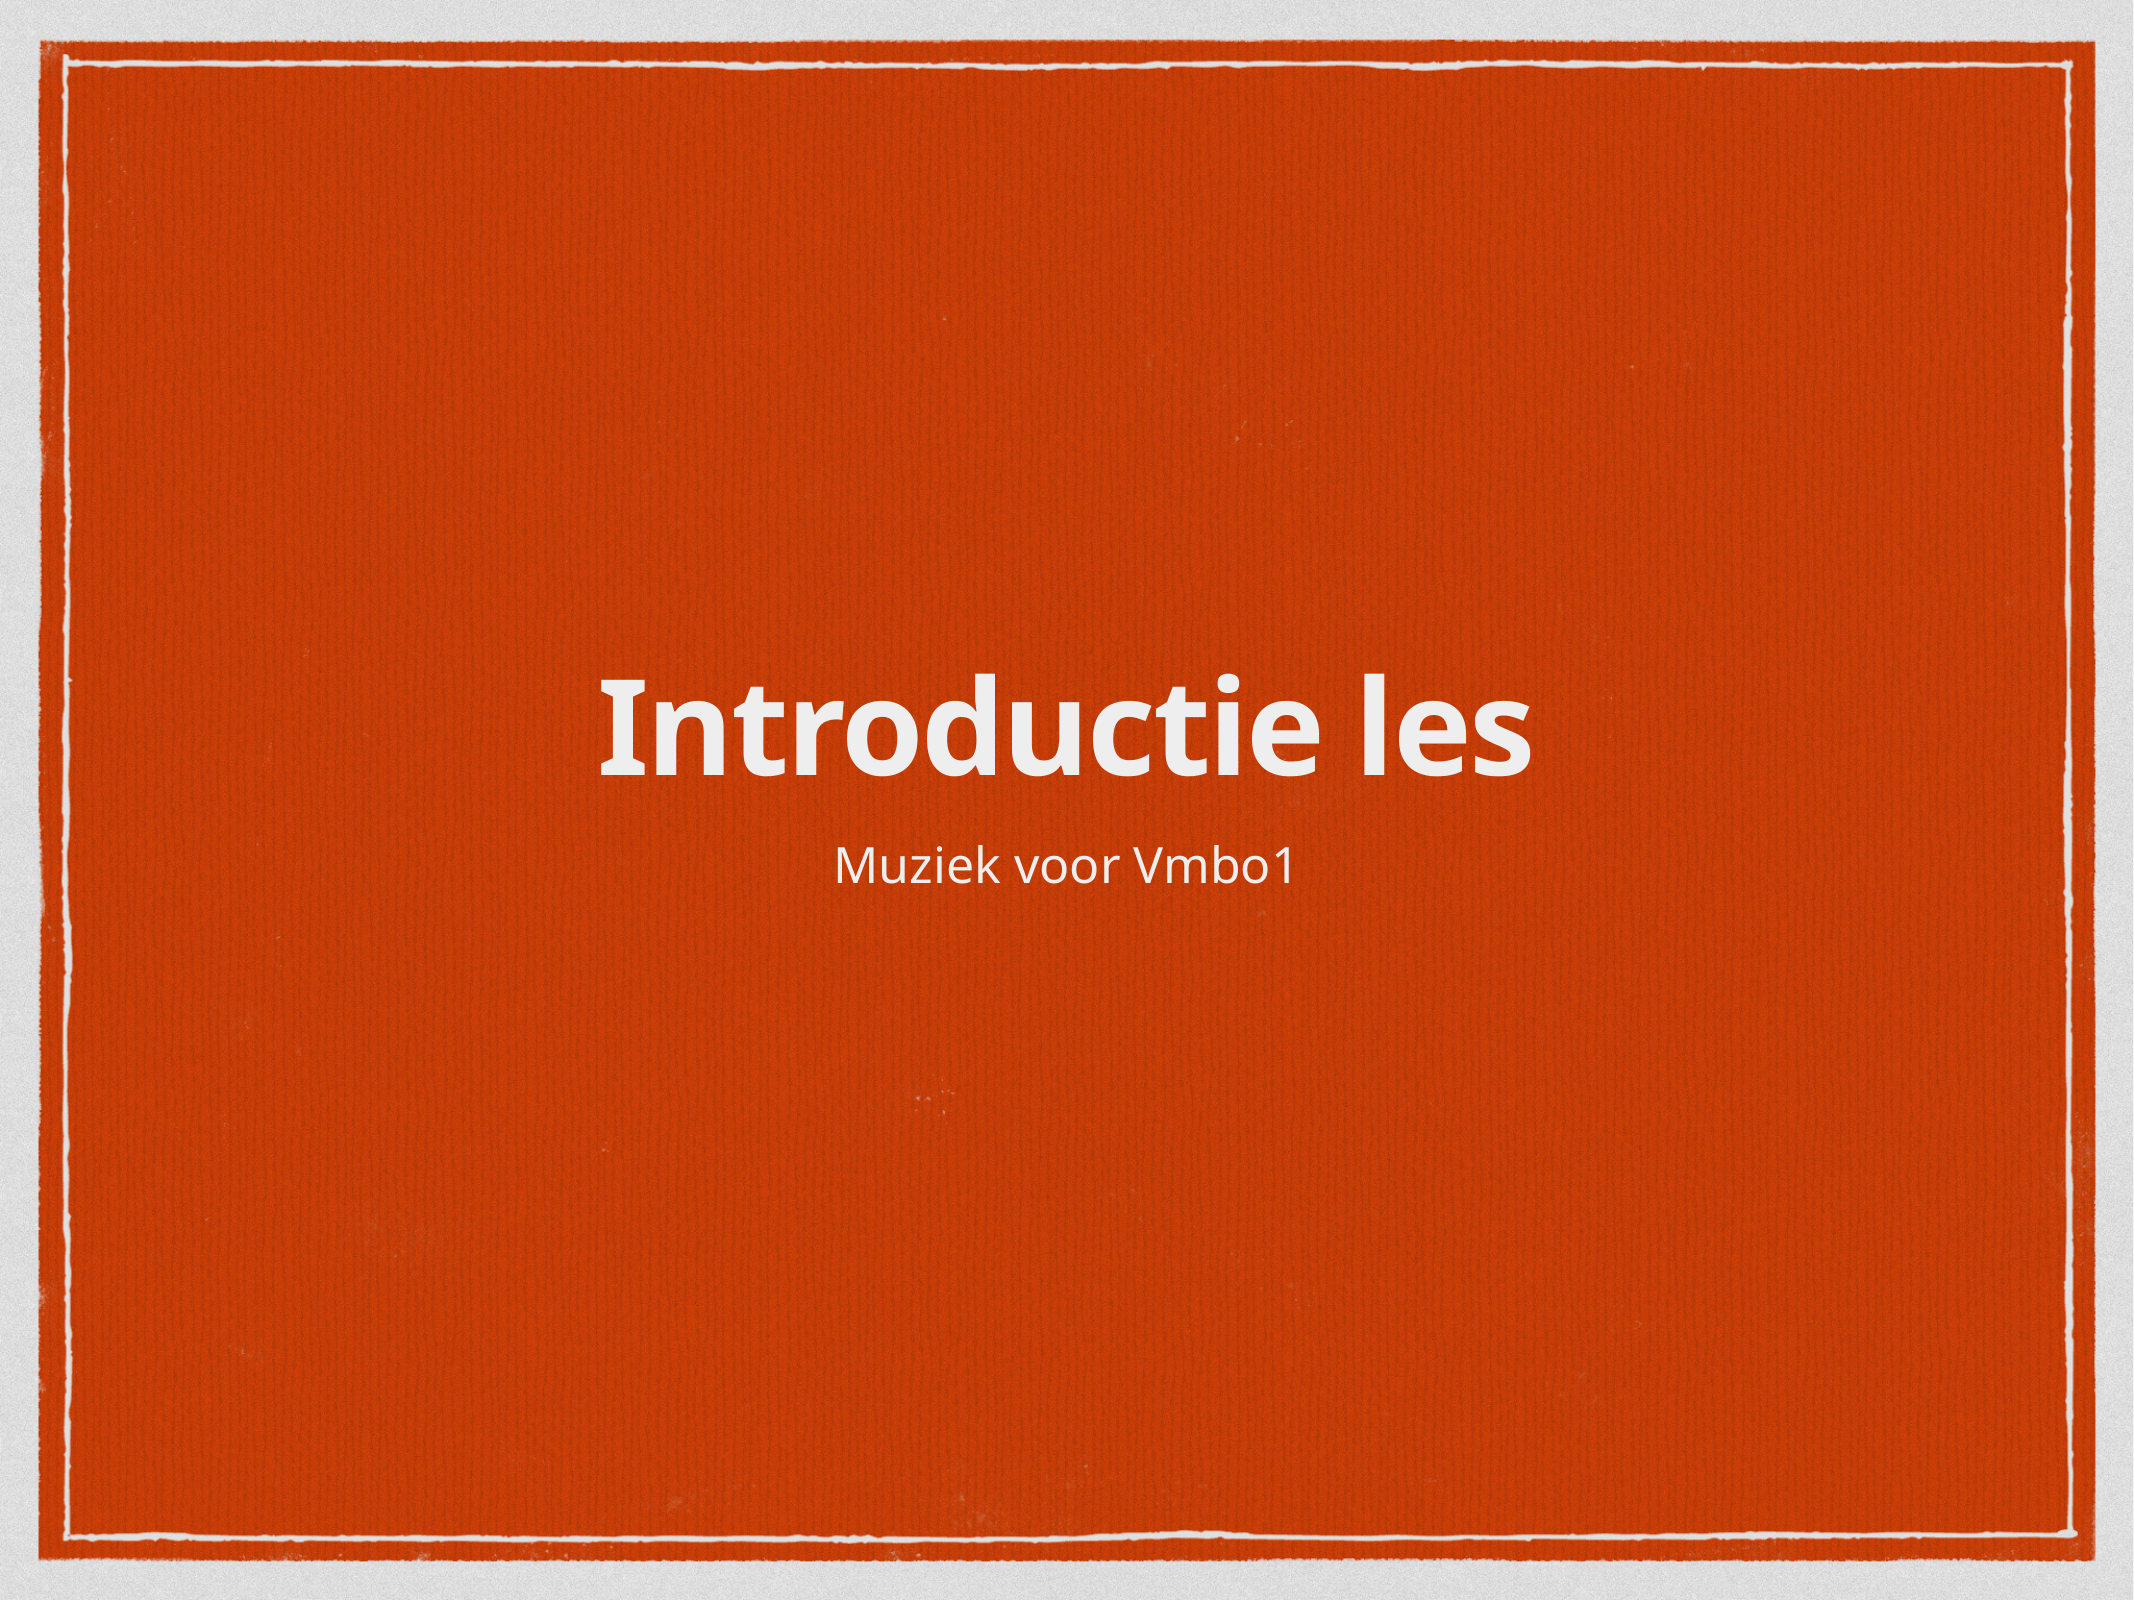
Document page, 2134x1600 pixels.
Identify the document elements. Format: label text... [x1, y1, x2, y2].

picture [0, 0, 2134, 1600]
subtitle Muziek voor Vmbo1 [207, 824, 1926, 1184]
title Introductie les [207, 318, 1926, 811]
